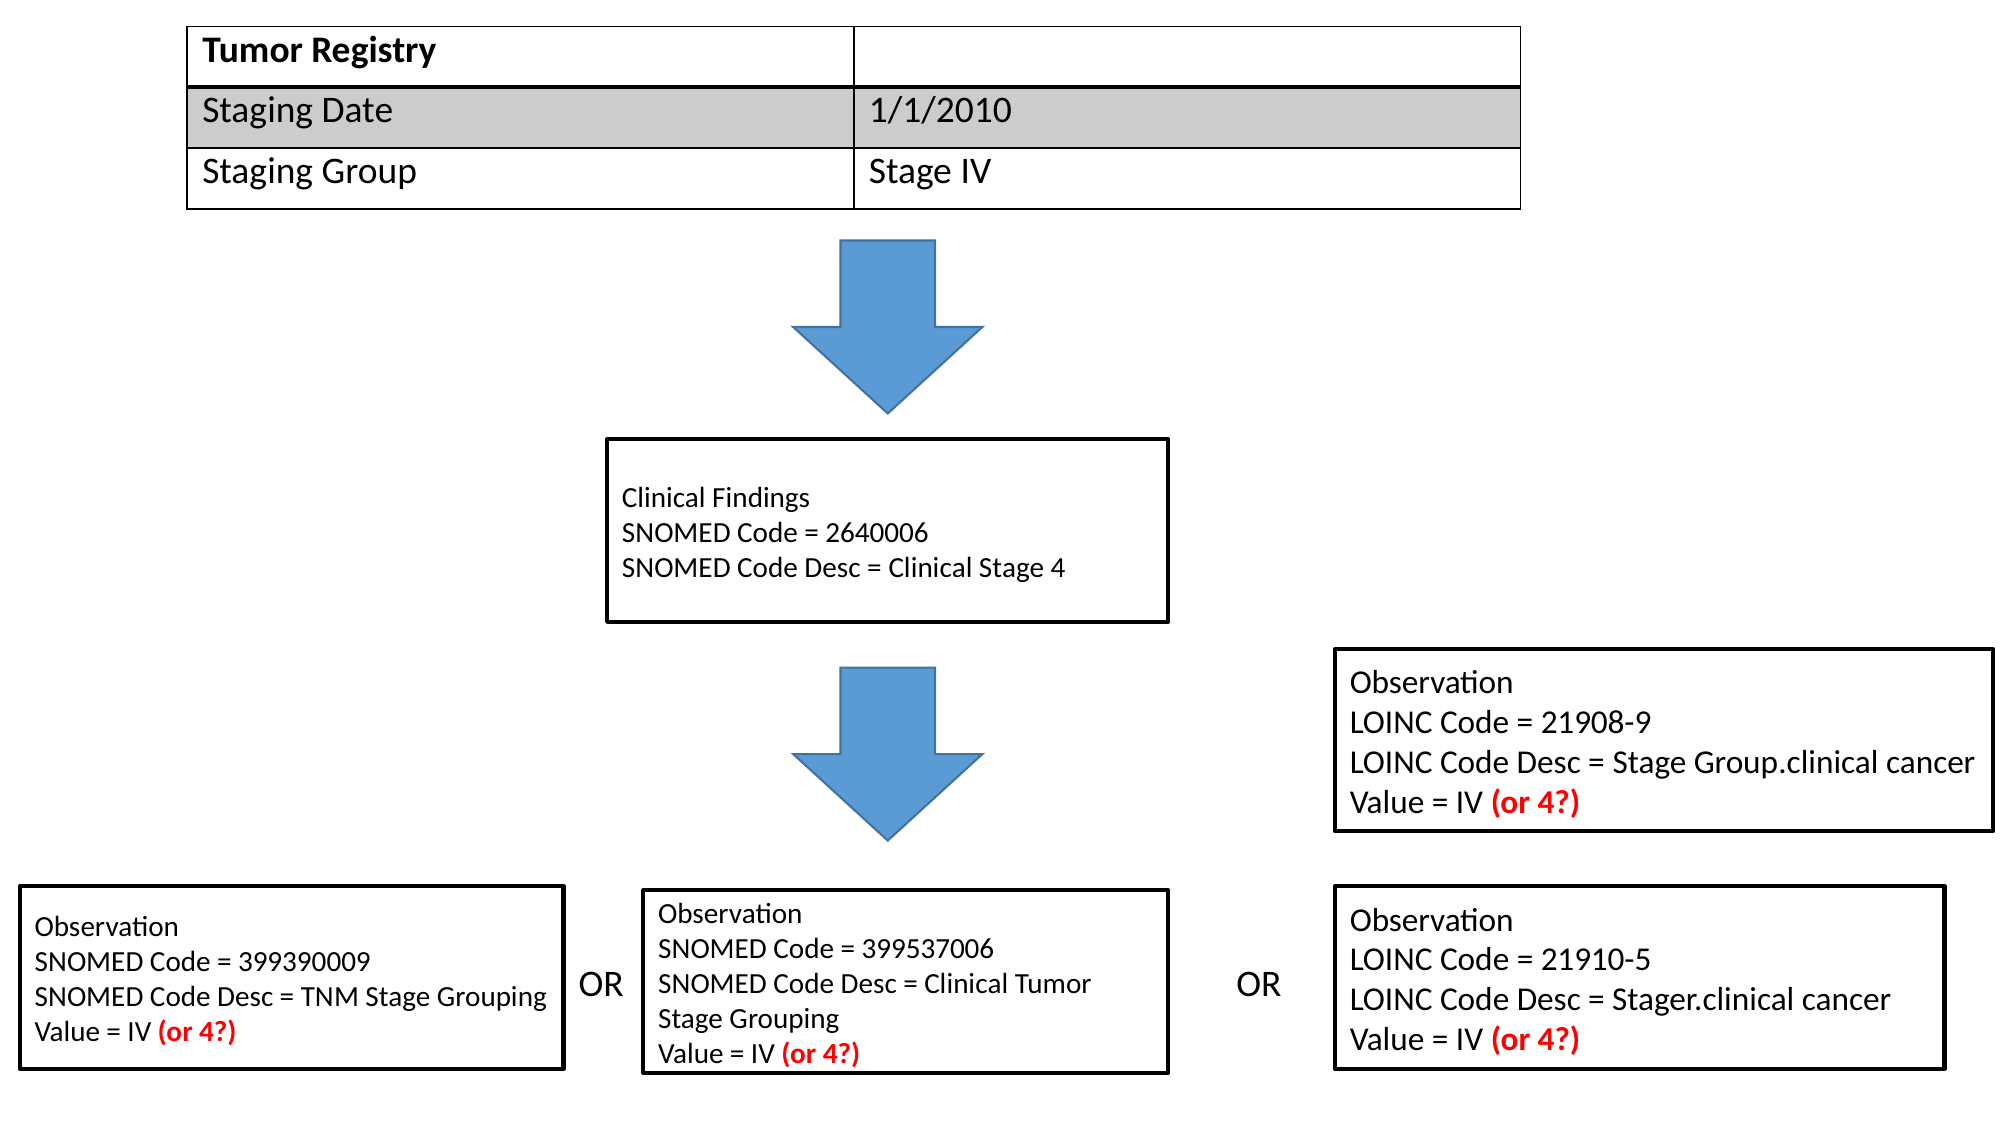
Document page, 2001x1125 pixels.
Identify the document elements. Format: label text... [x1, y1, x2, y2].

text_box Observation LOINC Code = 21910-5 LOINC Code Desc = Stager.clinical cancer Value = IV (or 4?) [1335, 886, 1945, 1069]
text_box OR [1221, 951, 1298, 1011]
table_cell 1/1/2010 [855, 89, 1520, 147]
table_cell Staging Group [188, 149, 853, 208]
text_box Observation LOINC Code = 21908-9 LOINC Code Desc = Stage Group.clinical cancer Value = IV (or 4?) [1335, 648, 1993, 832]
text_box OR [564, 951, 640, 1011]
table_header Tumor Registry [188, 27, 853, 85]
text_box [790, 239, 986, 415]
text_box [790, 666, 986, 842]
table_header [855, 27, 1520, 85]
table_cell Stage IV [855, 149, 1520, 208]
text_box Observation SNOMED Code = 399537006 SNOMED Code Desc = Clinical Tumor Stage Grouping Value = IV (or 4?) [643, 890, 1169, 1073]
table_cell Staging Date [188, 89, 853, 147]
text_box Clinical Findings SNOMED Code = 2640006 SNOMED Code Desc = Clinical Stage 4 [607, 439, 1169, 622]
text_box Observation SNOMED Code = 399390009 SNOMED Code Desc = TNM Stage Grouping Value = IV (or 4?) [19, 886, 564, 1069]
